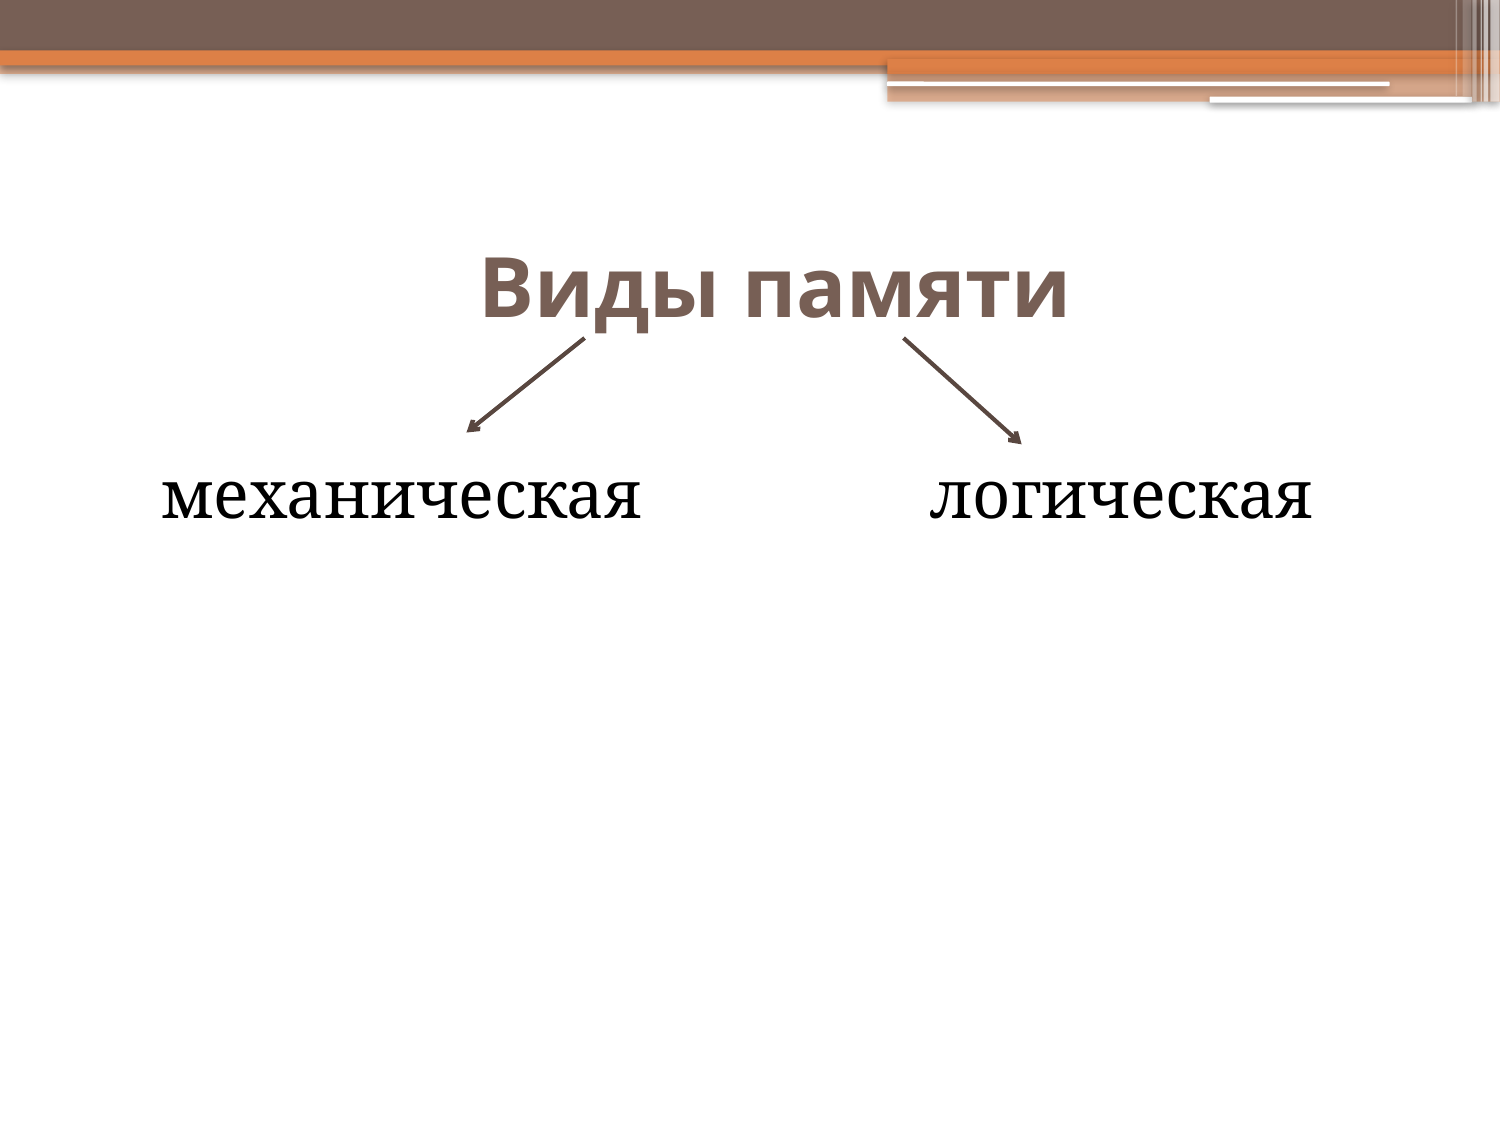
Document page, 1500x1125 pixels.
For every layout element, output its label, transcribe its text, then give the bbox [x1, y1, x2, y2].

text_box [903, 337, 1022, 445]
title Виды памяти [100, 196, 1451, 372]
text_box логическая [809, 444, 1436, 539]
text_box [466, 337, 585, 433]
text_box механическая [88, 444, 715, 539]
